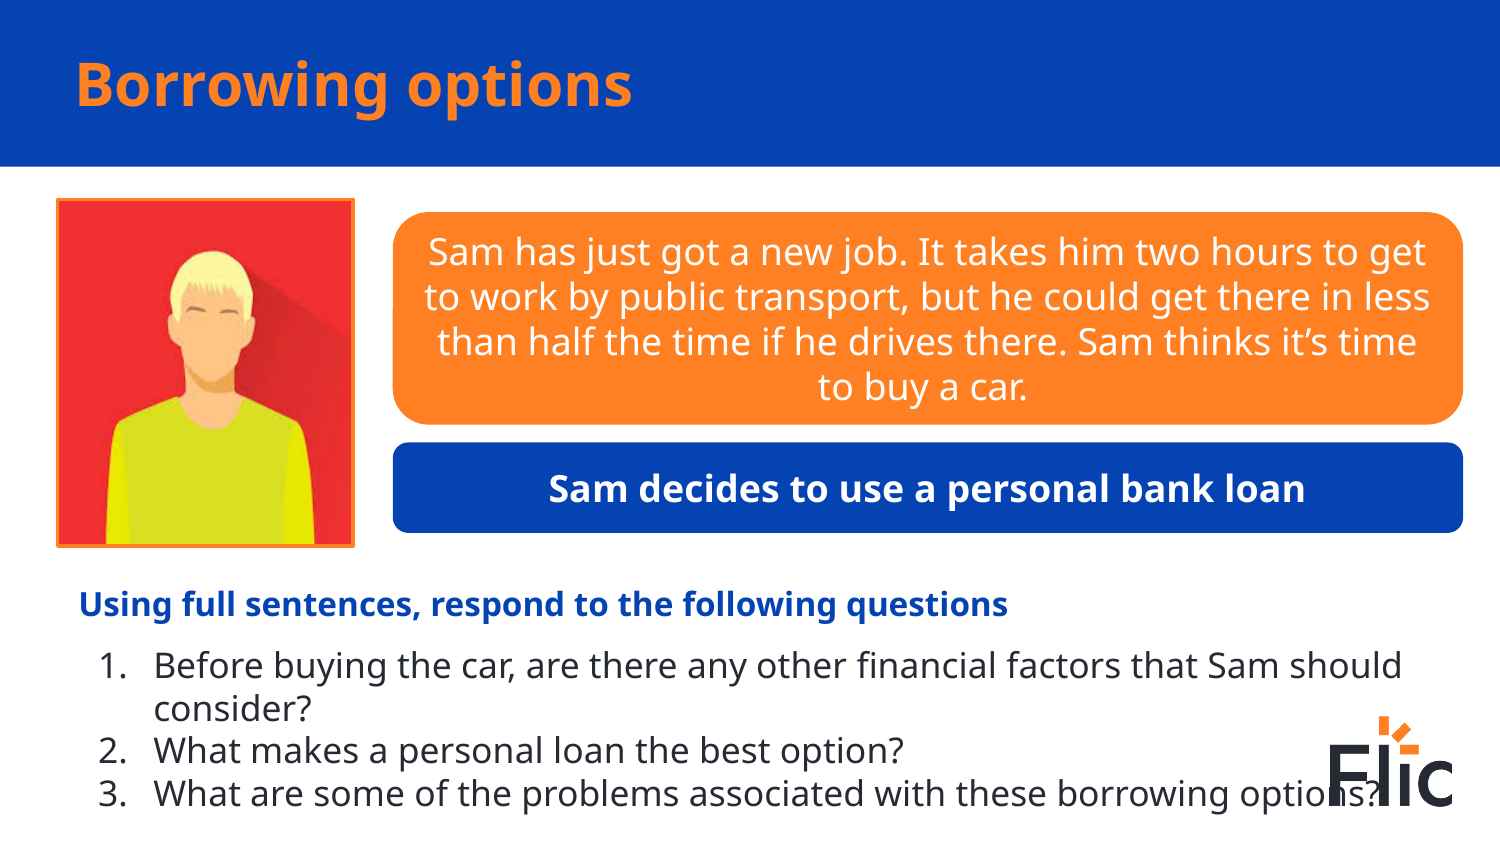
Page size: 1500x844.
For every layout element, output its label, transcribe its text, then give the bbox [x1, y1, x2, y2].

picture [58, 200, 352, 545]
title Borrowing options [59, 40, 1328, 125]
text_box Using full sentences, respond to the following questions Before buying the car, are there any other financial factors that Sam should consider? What makes a personal loan the best option? What are some of the problems associated with these borrowing options? [63, 568, 1486, 844]
text_box Sam decides to use a personal bank loan [393, 443, 1463, 533]
text_box Sam has just got a new job. It takes him two hours to get to work by public transport, but he could get there in less than half the time if he drives there. Sam thinks it’s time to buy a car. [393, 212, 1463, 424]
